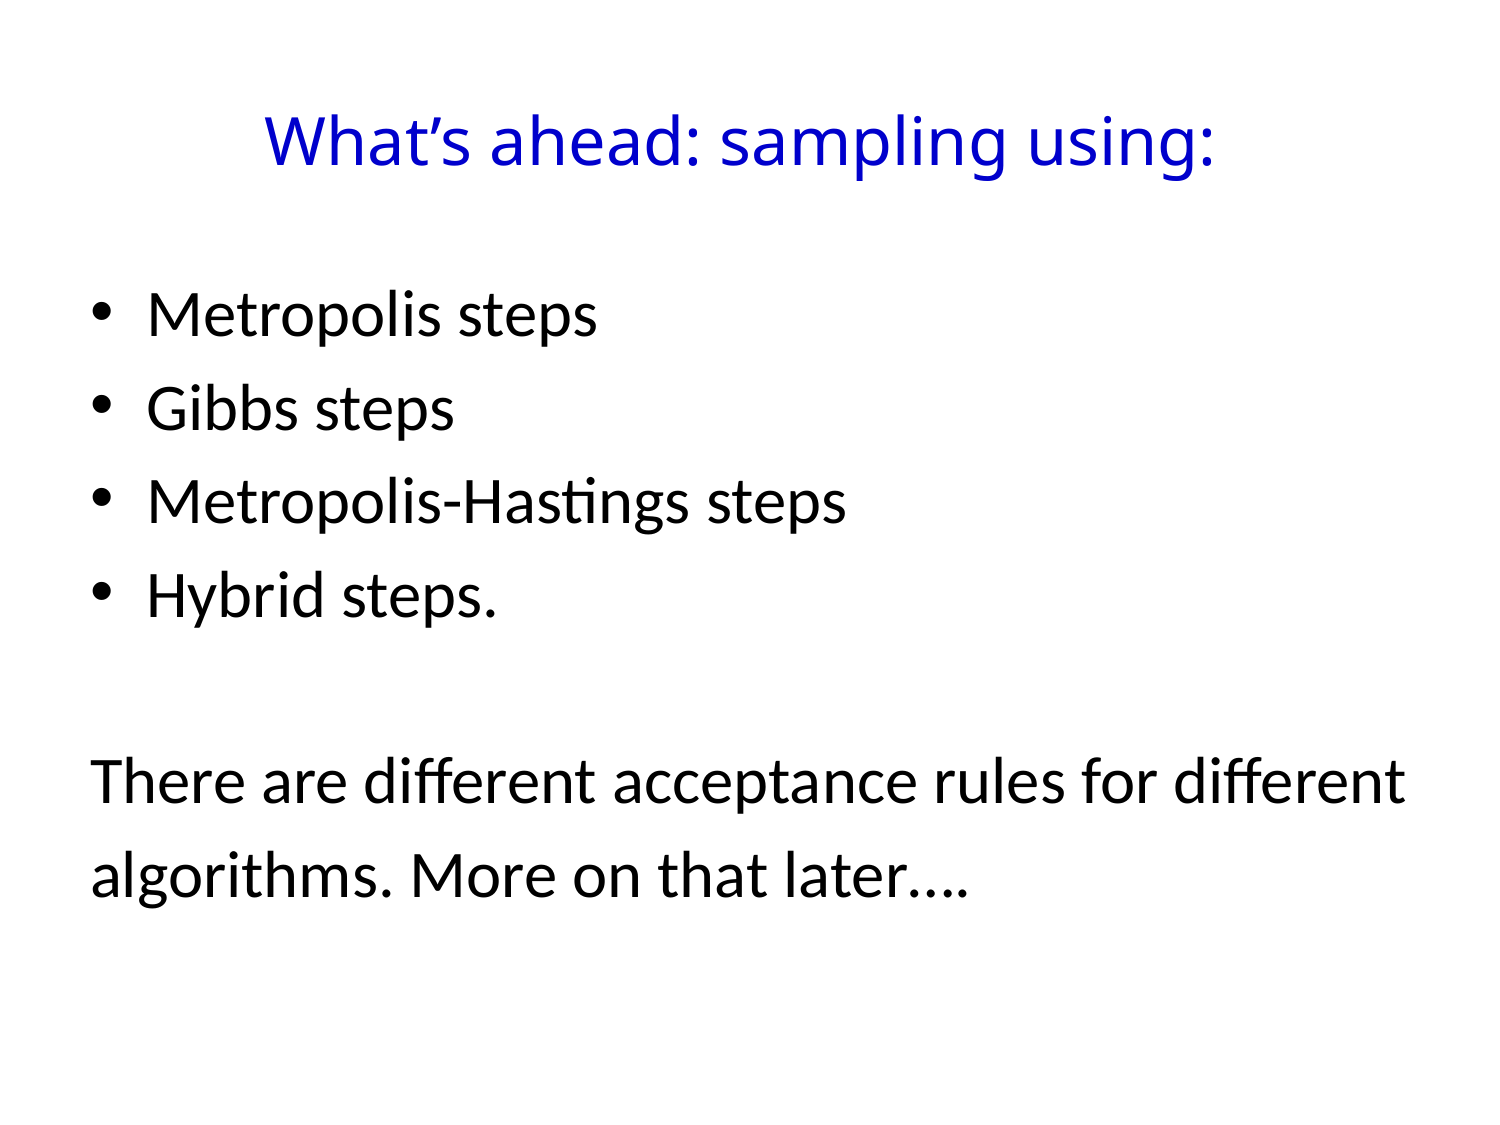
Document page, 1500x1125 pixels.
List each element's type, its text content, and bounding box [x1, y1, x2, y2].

list Metropolis steps Gibbs steps Metropolis-Hastings steps Hybrid steps. There are different acceptance rules for different algorithms. More on that later…. [75, 262, 1425, 1005]
title What’s ahead: sampling using: [75, 45, 1425, 233]
